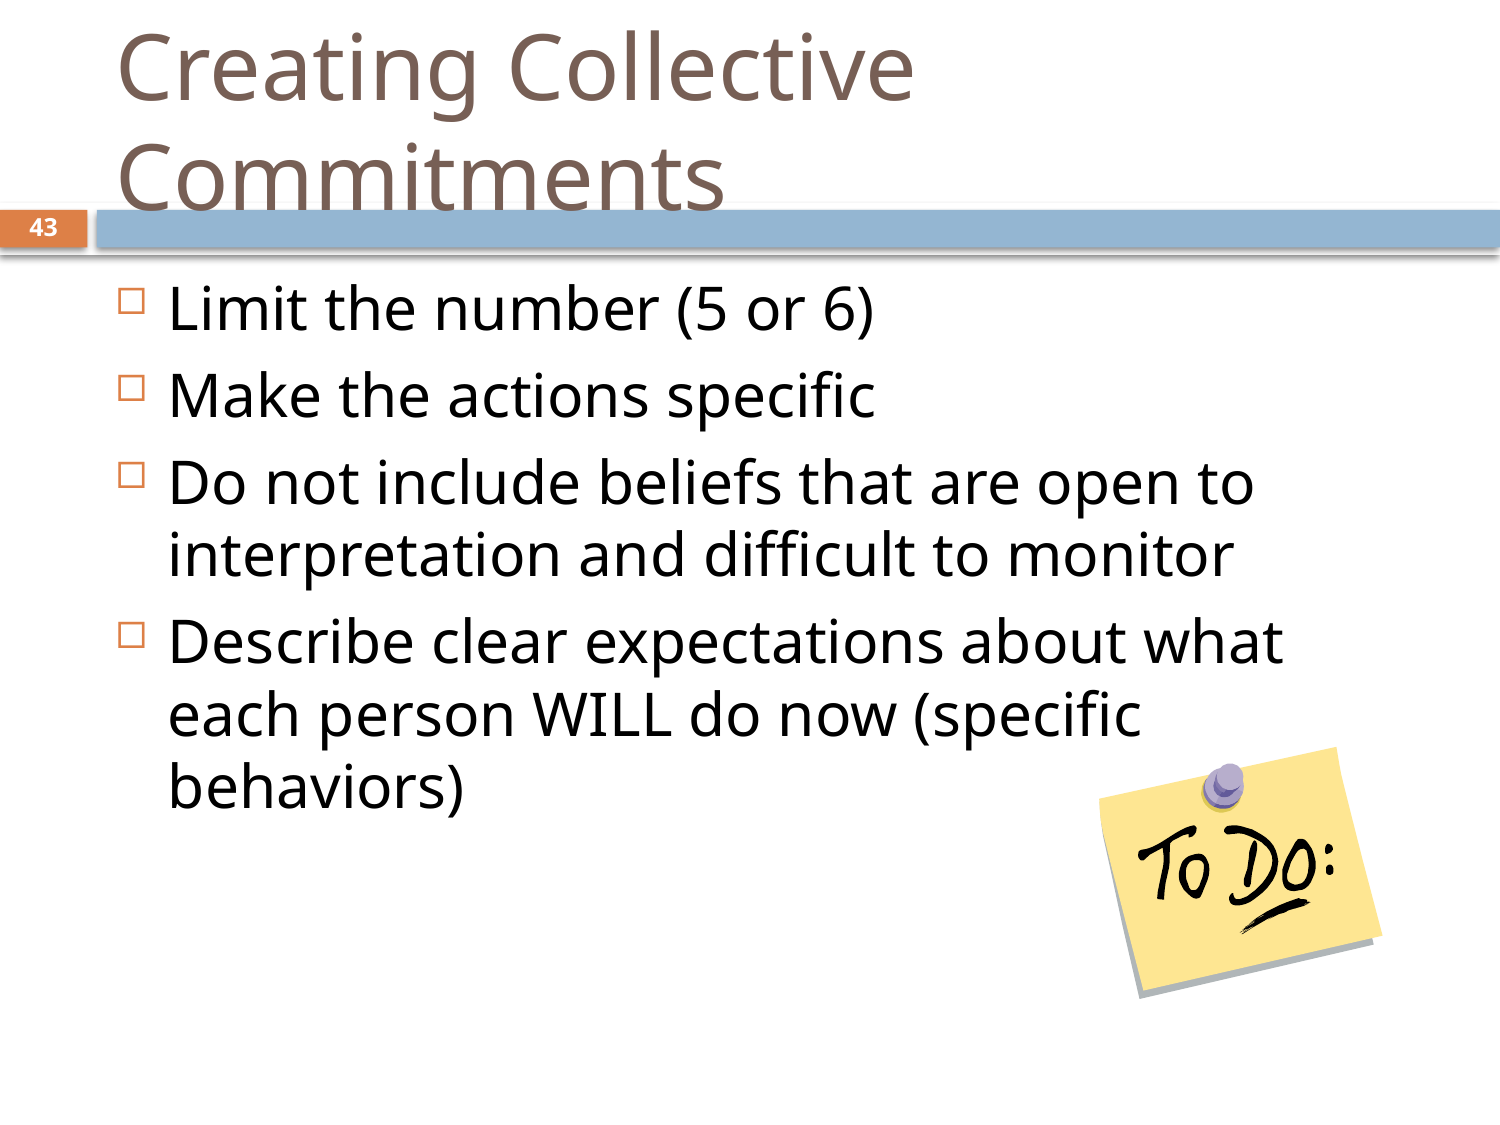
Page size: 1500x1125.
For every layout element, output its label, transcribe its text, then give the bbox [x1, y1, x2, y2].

list Limit the number (5 or 6) Make the actions specific Do not include beliefs that are open to interpretation and difficult to monitor Describe clear expectations about what each person WILL do now (specific behaviors) [100, 262, 1439, 1001]
title Creating Collective Commitments [100, 37, 1439, 201]
picture [1097, 745, 1384, 1001]
slide_number 43 [0, 208, 88, 249]
